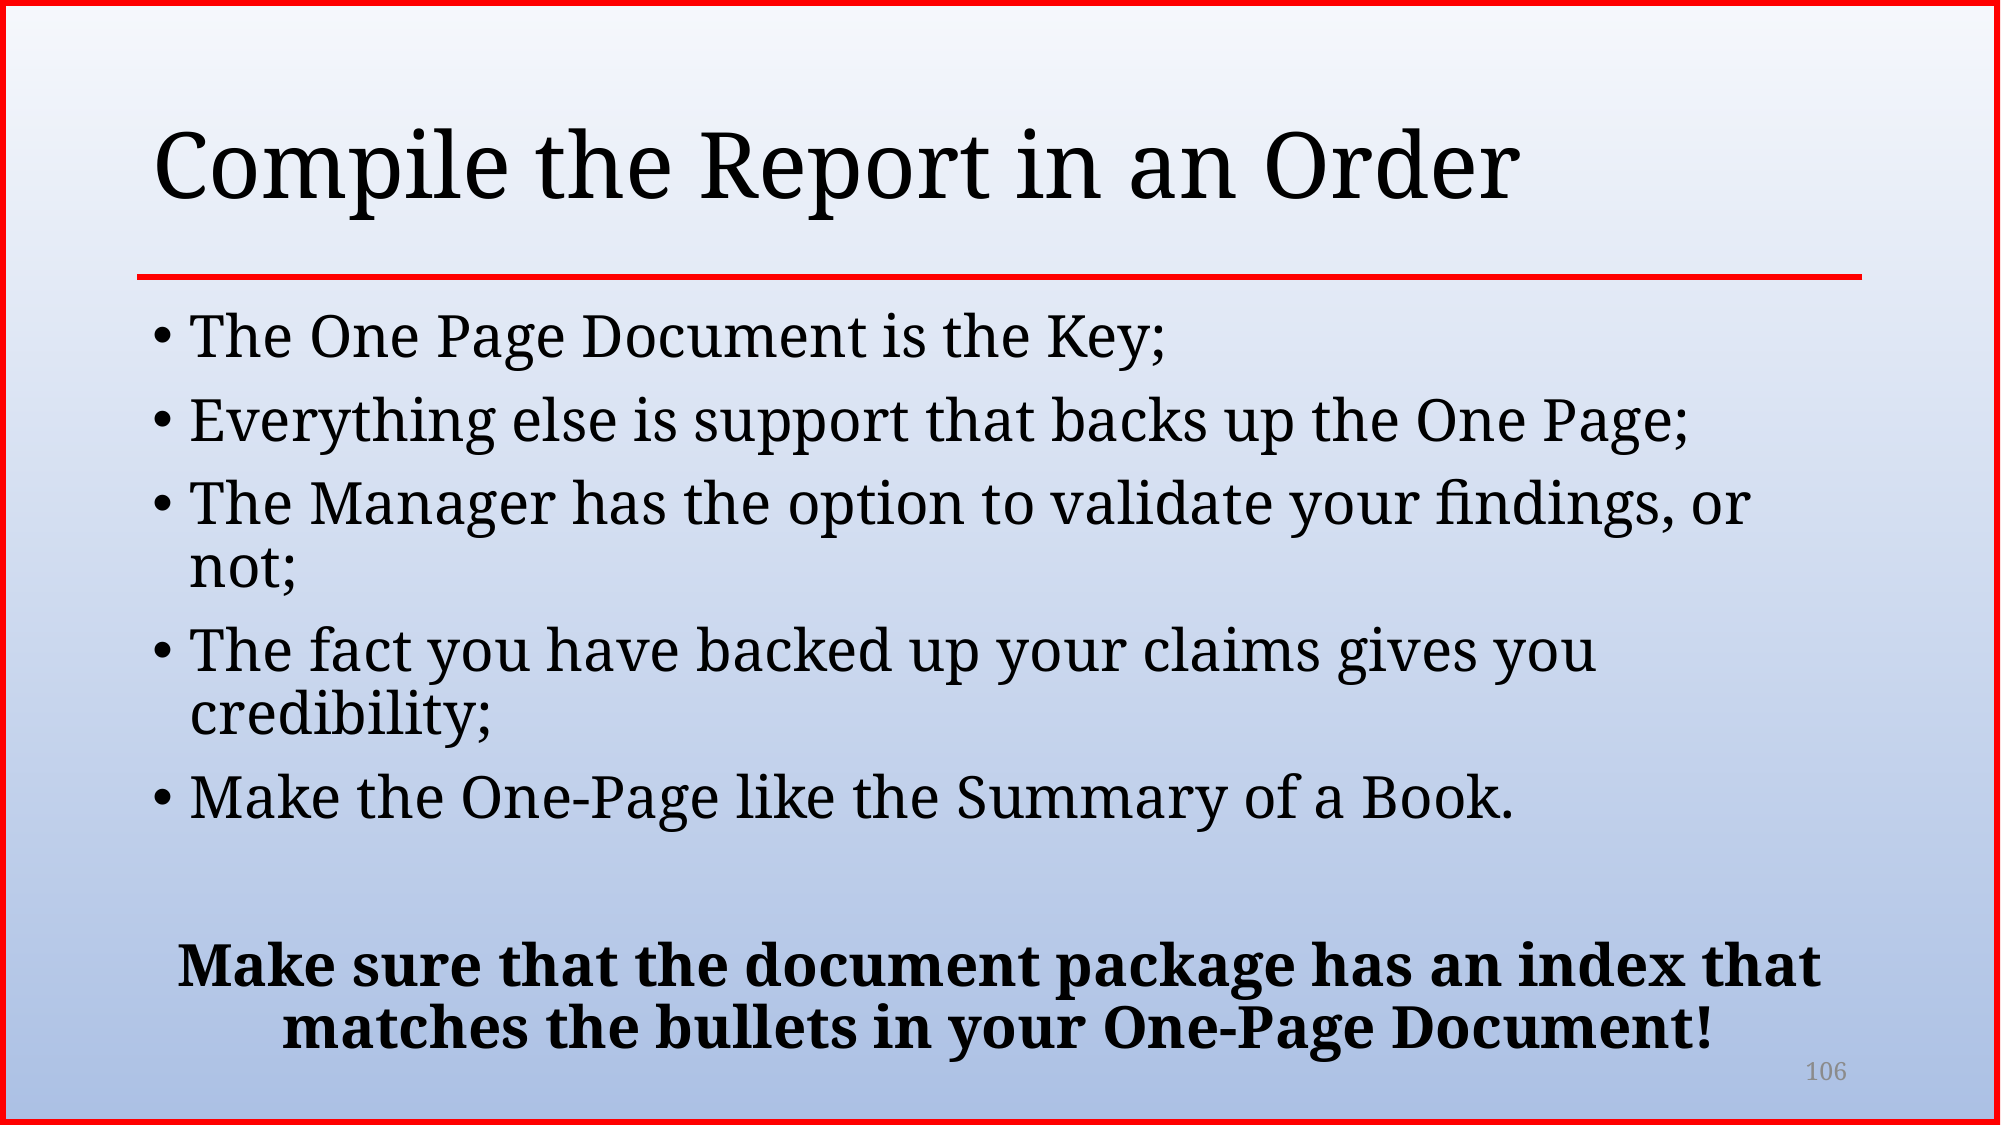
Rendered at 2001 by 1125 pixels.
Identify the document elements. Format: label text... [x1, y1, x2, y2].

slide_number 106 [1412, 1042, 1863, 1103]
title Compile the Report in an Order [137, 59, 1863, 278]
list The One Page Document is the Key; Everything else is support that backs up the One Page; The Manager has the option to validate your findings, or not; The fact you have backed up your claims gives you credibility; Make the One-Page like the Summary of a Book. Make sure that the document package has an index that matches the bullets in your One-Page Document! [137, 299, 1863, 1014]
